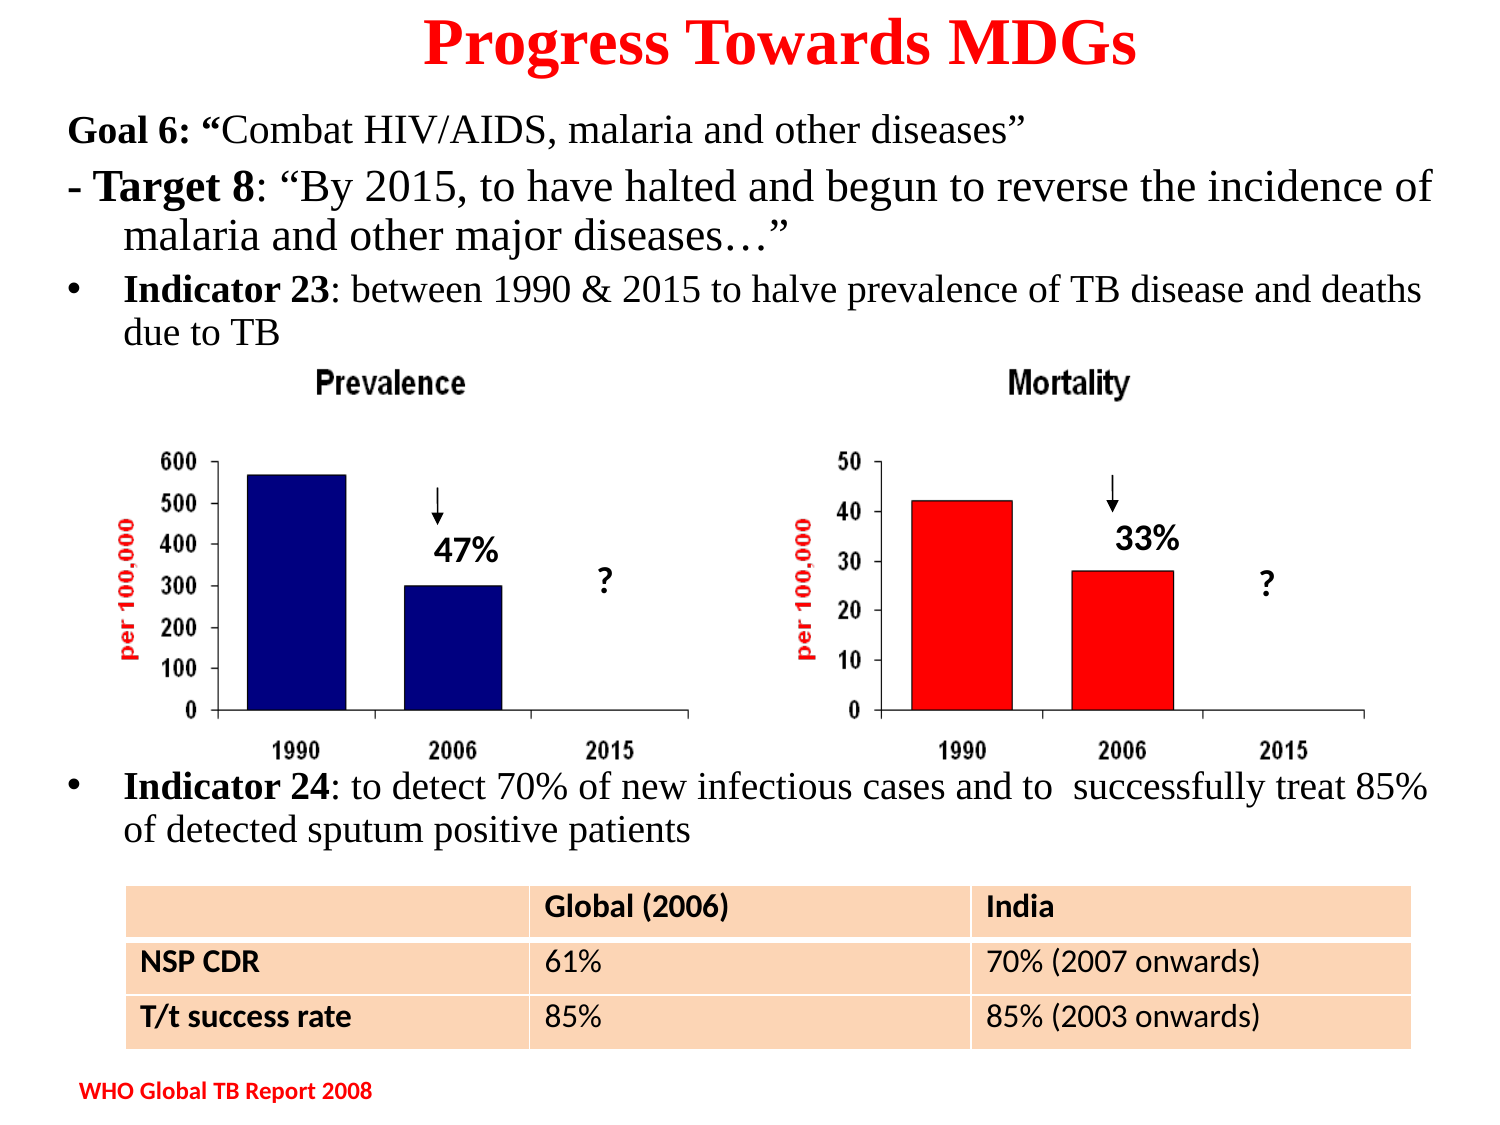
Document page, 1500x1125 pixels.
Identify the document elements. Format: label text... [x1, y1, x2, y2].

list Goal 6: “Combat HIV/AIDS, malaria and other diseases” - Target 8: “By 2015, to have halted and begun to reverse the incidence of malaria and other major diseases…” Indicator 23: between 1990 & 2015 to halve prevalence of TB disease and deaths due to TB Indicator 24: to detect 70% of new infectious cases and to successfully treat 85% of detected sputum positive patients [52, 99, 1453, 1100]
table_cell T/t success rate [126, 996, 529, 1049]
table_cell 85% (2003 onwards) [972, 996, 1411, 1049]
table_cell 70% (2007 onwards) [972, 943, 1411, 994]
table_header India [972, 886, 1411, 937]
table_cell NSP CDR [126, 943, 529, 994]
table_cell 61% [530, 943, 970, 994]
table_header [126, 886, 529, 937]
title Progress Towards MDGs [50, 0, 1500, 113]
text_box WHO Global TB Report 2008 [64, 1067, 389, 1112]
table_cell 85% [530, 996, 970, 1049]
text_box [99, 349, 1376, 788]
table_header Global (2006) [530, 886, 970, 937]
